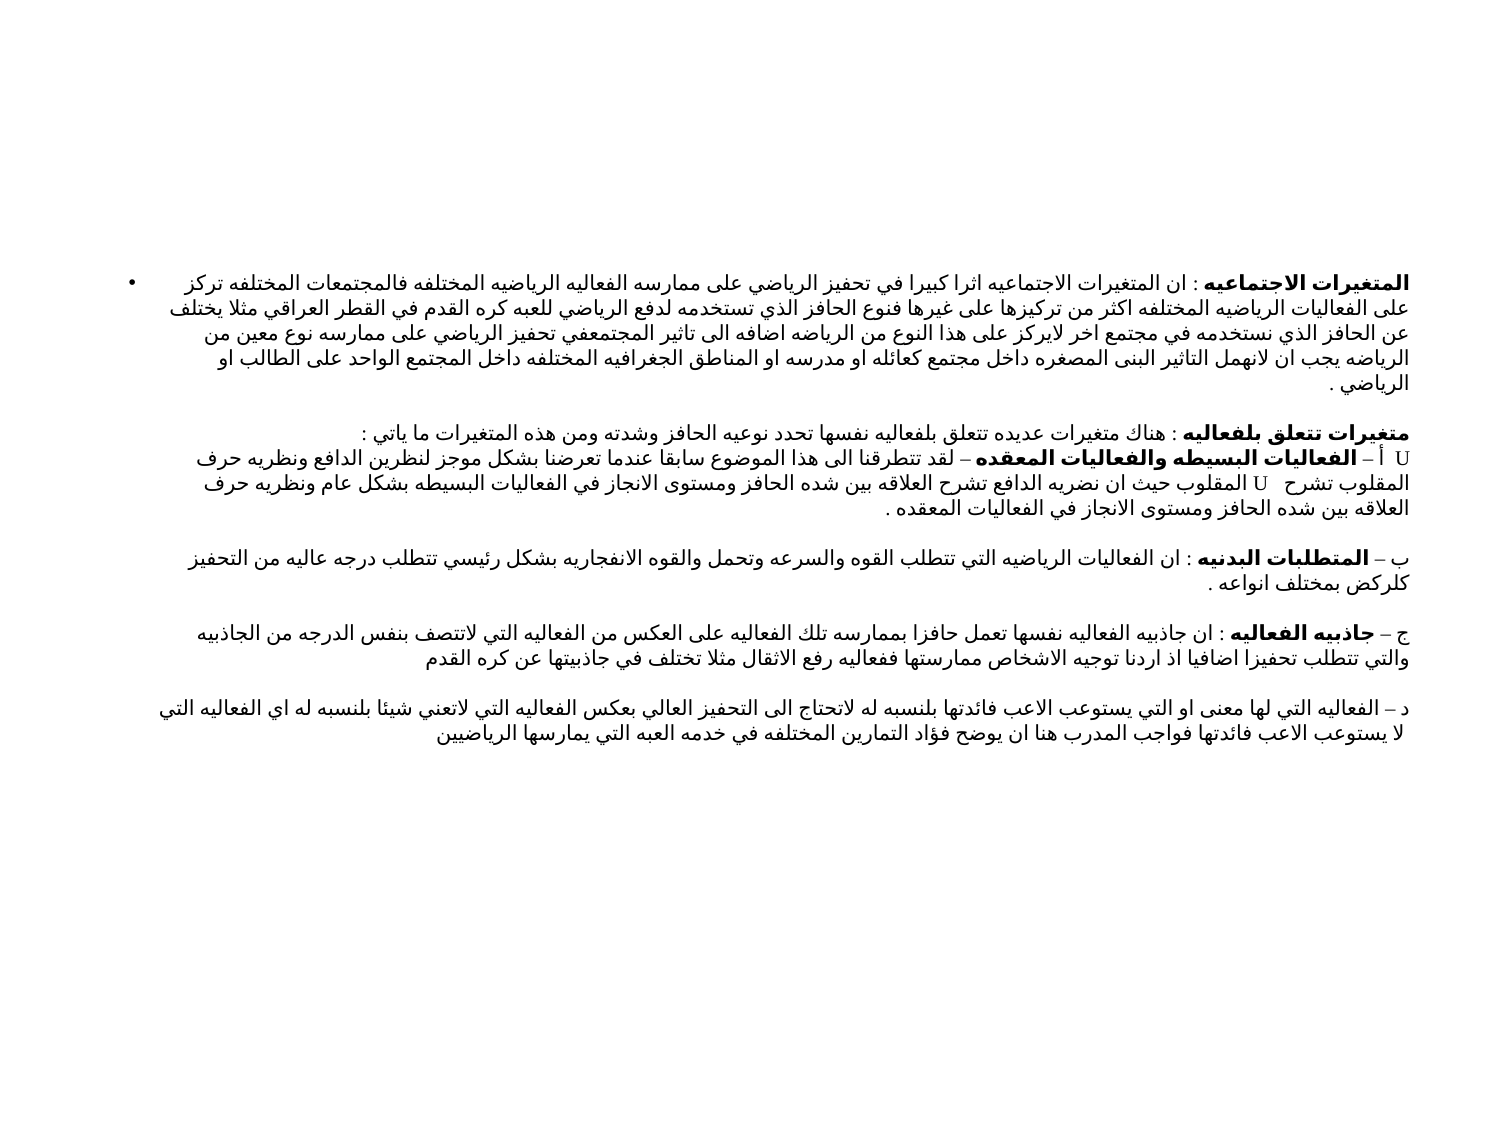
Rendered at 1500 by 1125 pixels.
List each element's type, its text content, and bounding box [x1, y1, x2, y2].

list المتغيرات الاجتماعيه : ان المتغيرات الاجتماعيه اثرا كبيرا في تحفيز الرياضي على ممارسه الفعاليه الرياضيه المختلفه فالمجتمعات المختلفه تركز على الفعاليات الرياضيه المختلفه اكثر من تركيزها على غيرها فنوع الحافز الذي تستخدمه لدفع الرياضي للعبه كره القدم في القطر العراقي مثلا يختلف عن الحافز الذي نستخدمه في مجتمع اخر لايركز على هذا النوع من الرياضه اضافه الى تاثير المجتمعفي تحفيز الرياضي على ممارسه نوع معين من الرياضه يجب ان لانهمل التاثير البنى المصغره داخل مجتمع كعائله او مدرسه او المناطق الجغرافيه المختلفه داخل المجتمع الواحد على الطالب او الرياضي . متغيرات تتعلق بلفعاليه : هناك متغيرات عديده تتعلق بلفعاليه نفسها تحدد نوعيه الحافز وشدته ومن هذه المتغيرات ما ياتي : أ – الفعاليات البسيطه والفعاليات المعقده – لقد تتطرقنا الى هذا الموضوع سابقا عندما تعرضنا بشكل موجز لنظرين الدافع ونظريه حرف U المقلوب حيث ان نضريه الدافع تشرح العلاقه بين شده الحافز ومستوى الانجاز في الفعاليات البسيطه بشكل عام ونظريه حرف U المقلوب تشرح العلاقه بين شده الحافز ومستوى الانجاز في الفعاليات المعقده . ب – المتطلبات البدنيه : ان الفعاليات الرياضيه التي تتطلب القوه والسرعه وتحمل والقوه الانفجاريه بشكل رئيسي تتطلب درجه عاليه من التحفيز كلركض بمختلف انواعه . ج – جاذبيه الفعاليه : ان جاذبيه الفعاليه نفسها تعمل حافزا بممارسه تلك الفعاليه على العكس من الفعاليه التي لاتتصف بنفس الدرجه من الجاذبيه والتي تتطلب تحفيزا اضافيا اذ اردنا توجيه الاشخاص ممارستها ففعاليه رفع الاثقال مثلا تختلف في جاذبيتها عن كره القدم د – الفعاليه التي لها معنى او التي يستوعب الاعب فائدتها بلنسبه له لاتحتاج الى التحفيز العالي بعكس الفعاليه التي لاتعني شيئا بلنسبه له اي الفعاليه التي لا يستوعب الاعب فائدتها فواجب المدرب هنا ان يوضح فؤاد التمارين المختلفه في خدمه العبه التي يمارسها الرياضيين [75, 262, 1425, 1005]
